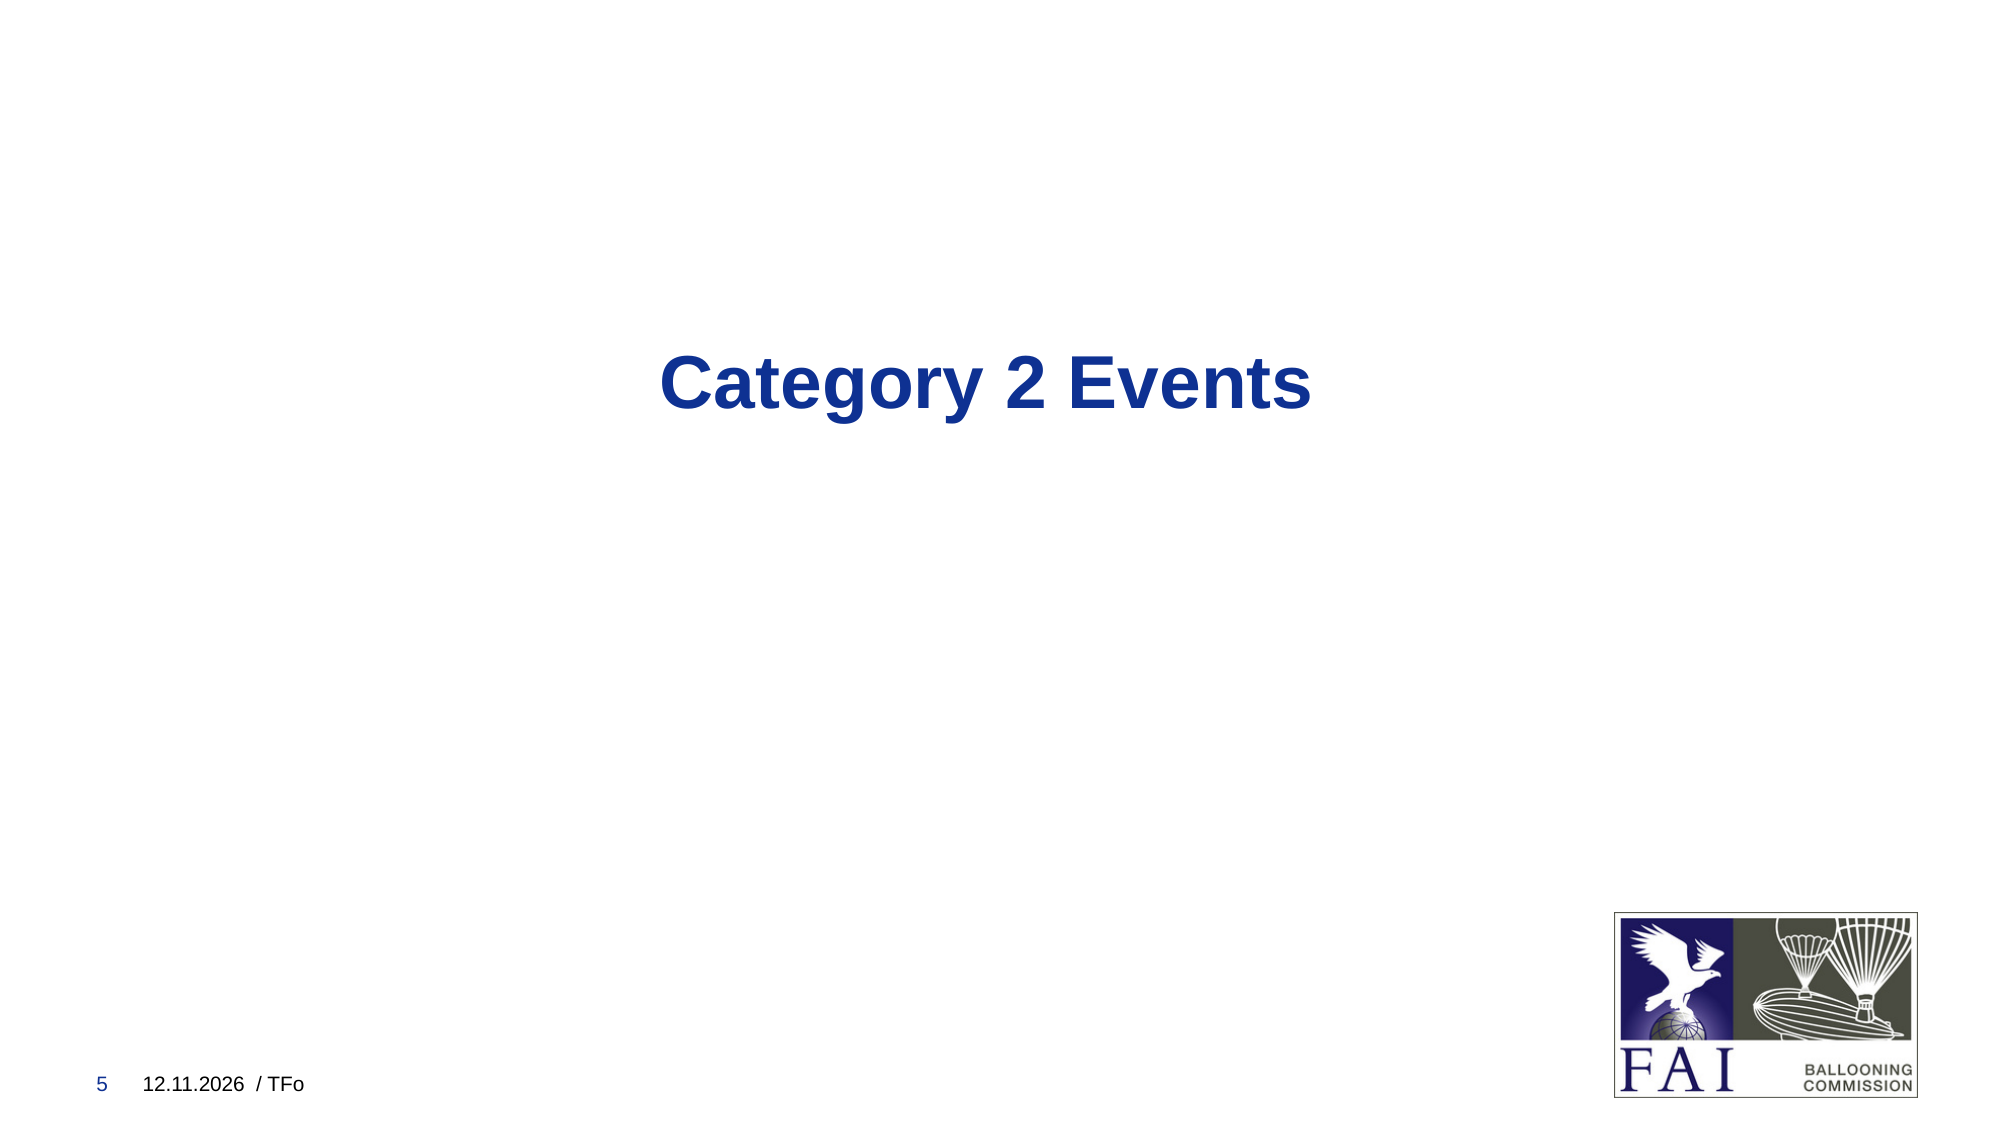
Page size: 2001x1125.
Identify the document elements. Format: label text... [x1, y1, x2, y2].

picture [1614, 912, 1918, 1098]
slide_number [143, 1070, 256, 1125]
slide_number 5 [96, 1070, 143, 1125]
title Category 2 Events [83, 339, 1891, 426]
footer / TFo [256, 1070, 407, 1125]
